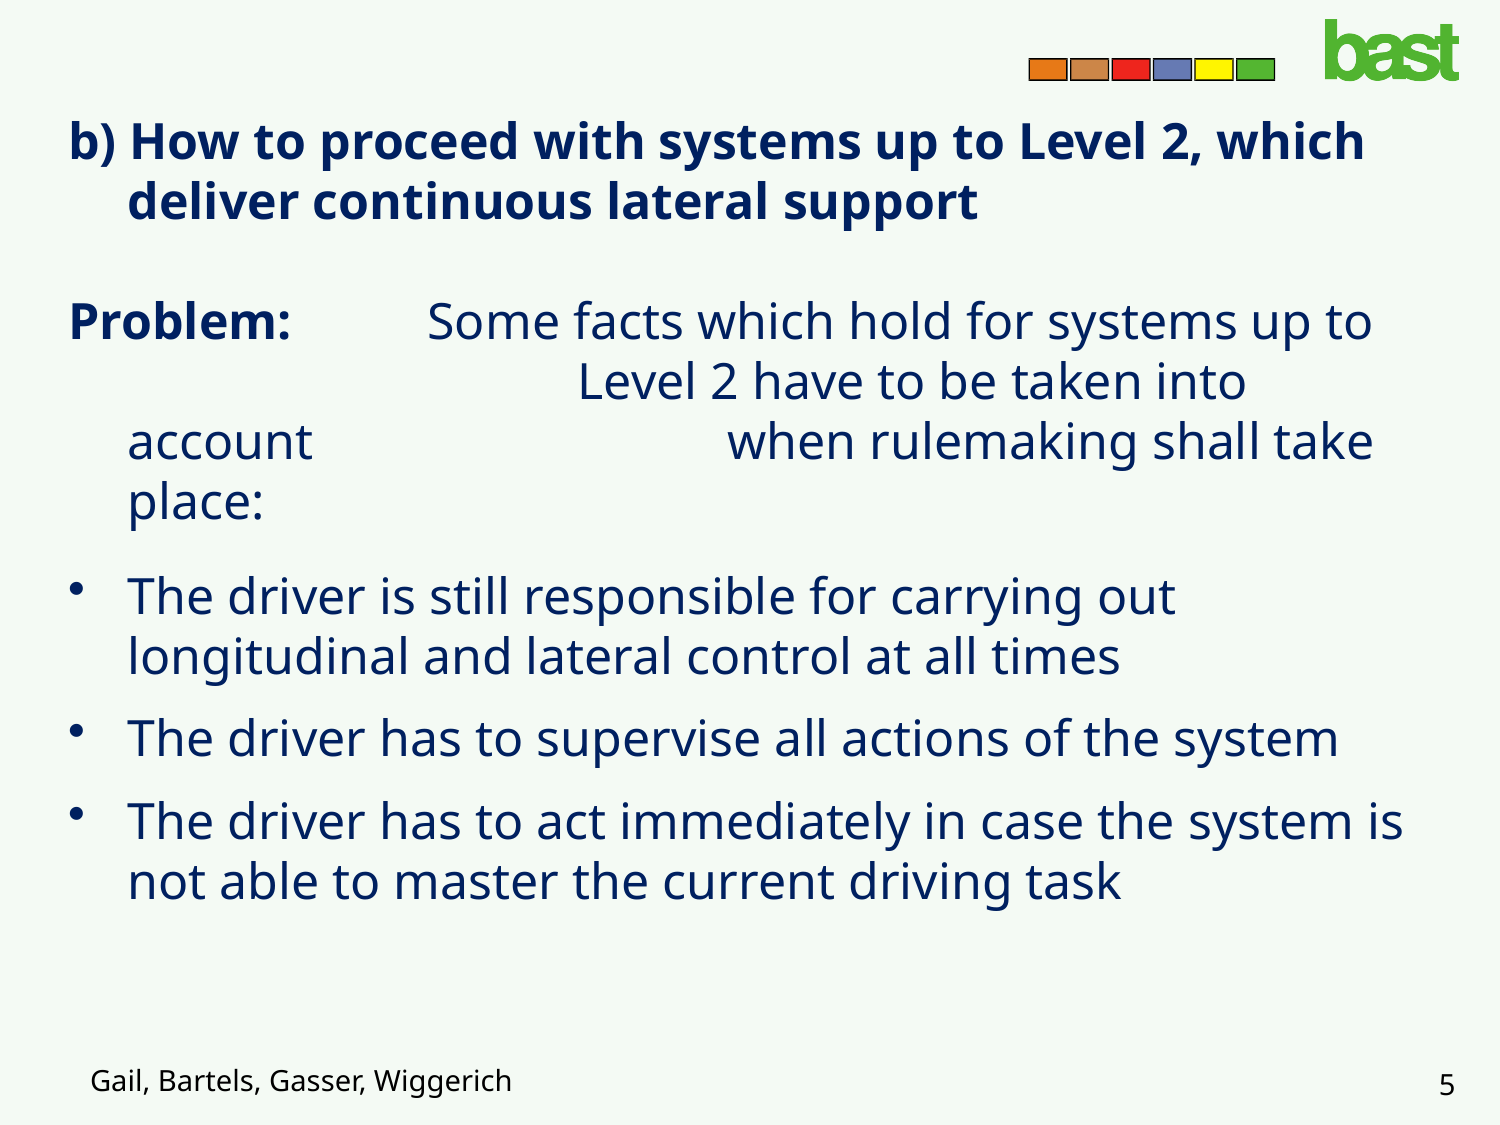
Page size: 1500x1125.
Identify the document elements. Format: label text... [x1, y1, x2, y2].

list b) How to proceed with systems up to Level 2, which deliver continuous lateral support Problem: Some facts which hold for systems up to Level 2 have to be taken into account when rulemaking shall take place: The driver is still responsible for carrying out longitudinal and lateral control at all times The driver has to supervise all actions of the system The driver has to act immediately in case the system is not able to master the current driving task [52, 101, 1449, 1004]
slide_number 5 [1120, 1058, 1471, 1125]
text_box [53, 0, 1500, 89]
footer Gail, Bartels, Gasser, Wiggerich [74, 1054, 727, 1125]
